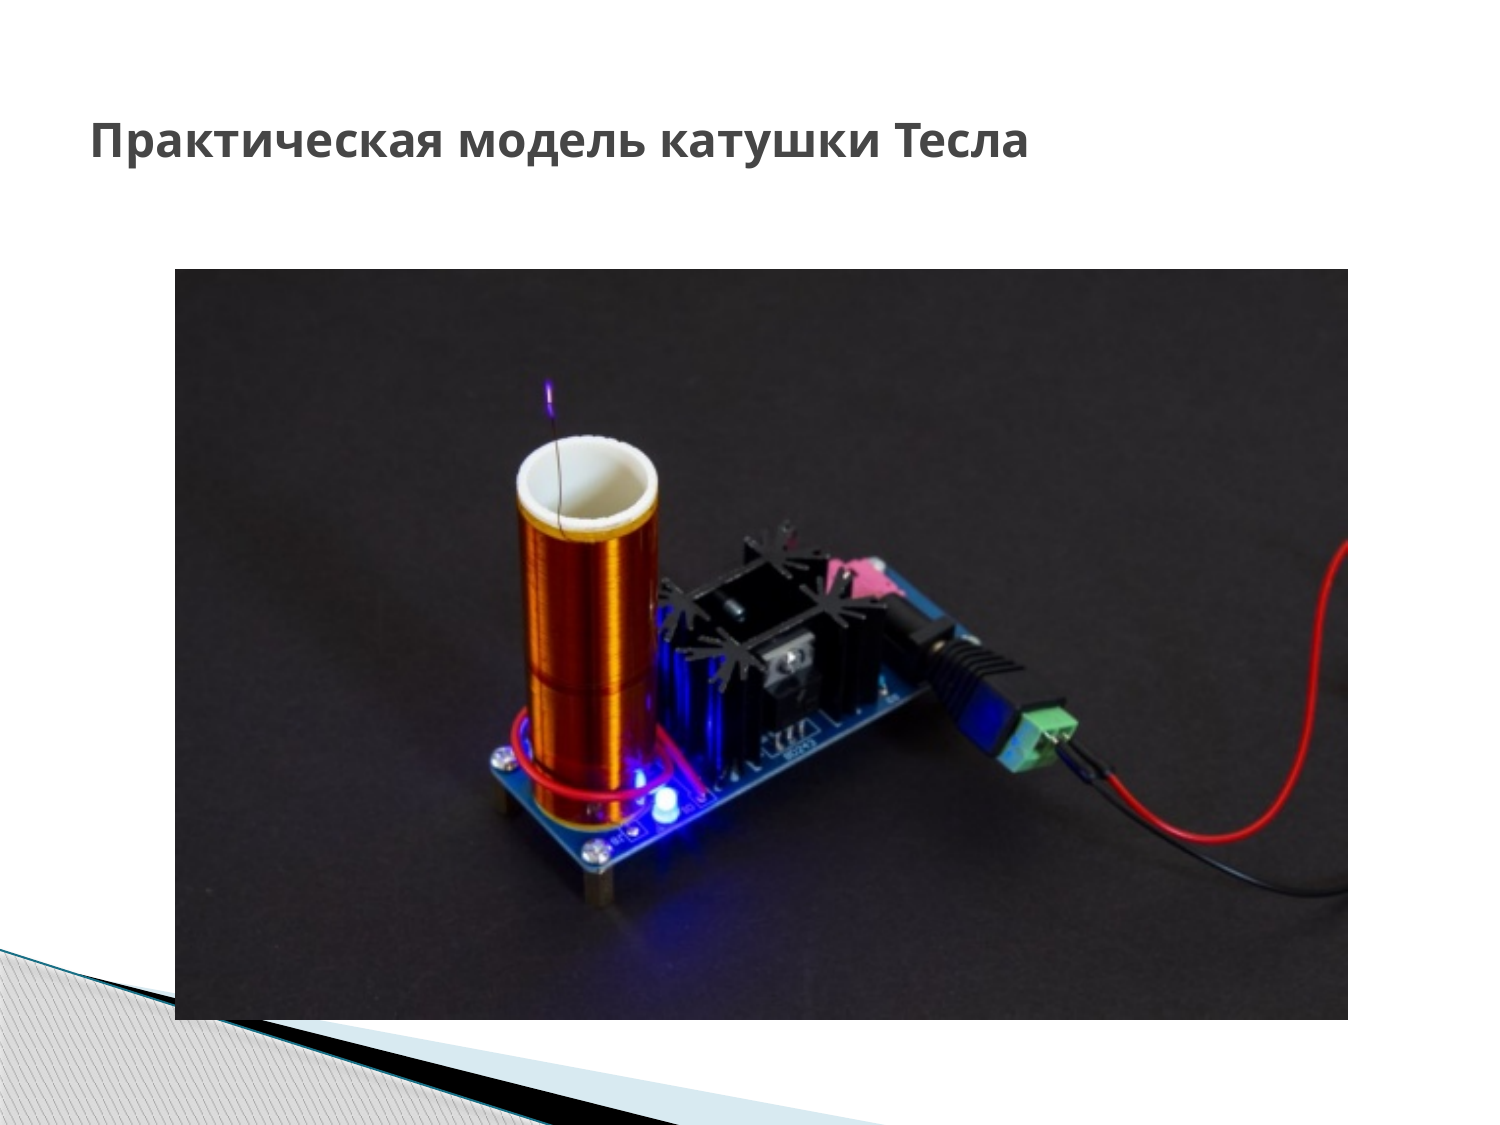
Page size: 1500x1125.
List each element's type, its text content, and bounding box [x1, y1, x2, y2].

title Практическая модель катушки Тесла [75, 45, 1425, 233]
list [175, 269, 1348, 1020]
